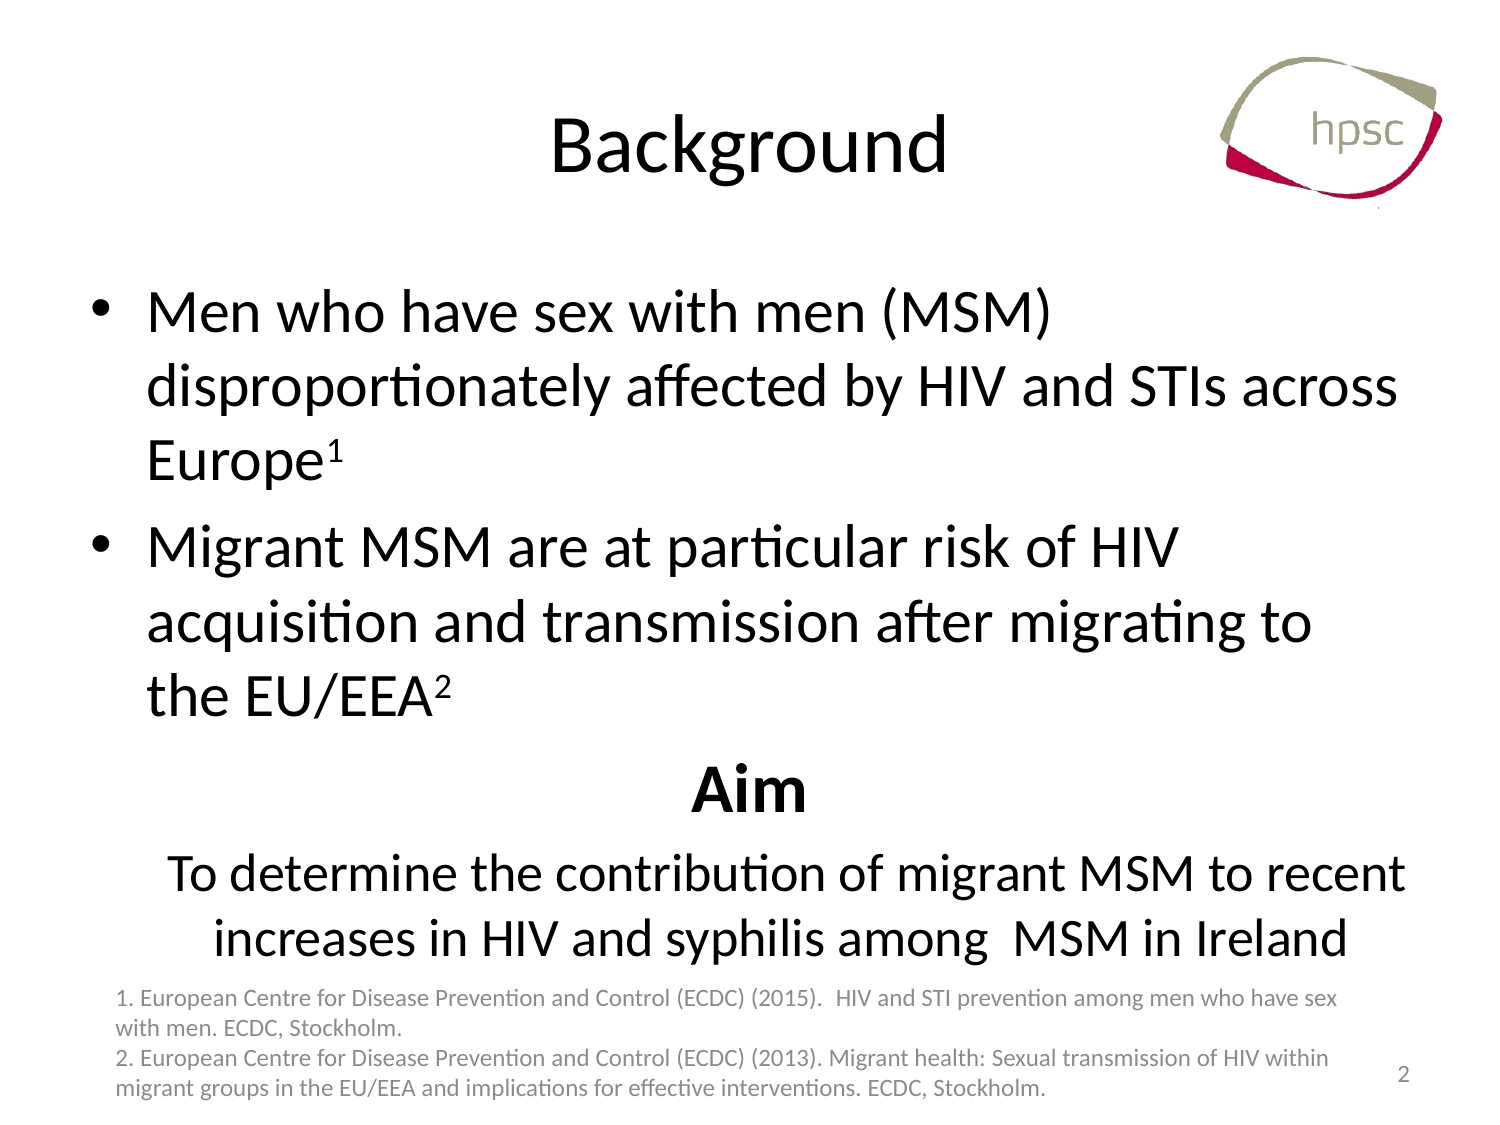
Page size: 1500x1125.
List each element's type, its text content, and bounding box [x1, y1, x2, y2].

footer 1. European Centre for Disease Prevention and Control (ECDC) (2015). HIV and STI prevention among men who have sex with men. ECDC, Stockholm. 2. European Centre for Disease Prevention and Control (ECDC) (2013). Migrant health: Sexual transmission of HIV within migrant groups in the EU/EEA and implications for effective interventions. ECDC, Stockholm. [100, 1011, 1365, 1072]
slide_number 2 [1074, 1042, 1425, 1103]
list Men who have sex with men (MSM) disproportionately affected by HIV and STIs across Europe1 Migrant MSM are at particular risk of HIV acquisition and transmission after migrating to the EU/EEA2 Aim To determine the contribution of migrant MSM to recent increases in HIV and syphilis among MSM in Ireland [75, 262, 1425, 1005]
title Background [75, 45, 1193, 233]
picture [1198, 18, 1463, 238]
